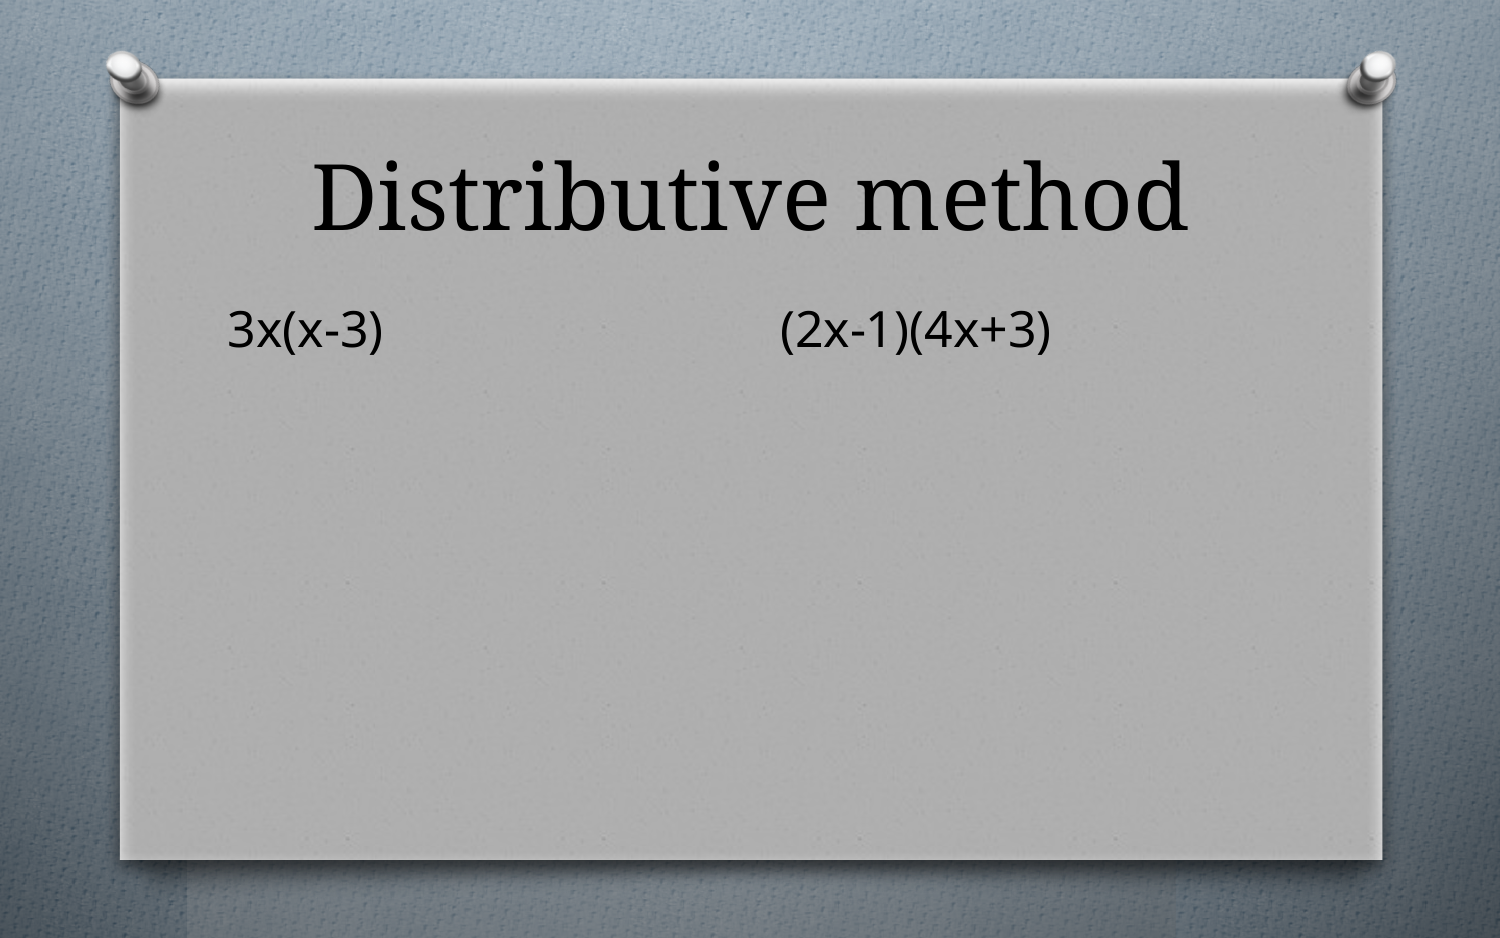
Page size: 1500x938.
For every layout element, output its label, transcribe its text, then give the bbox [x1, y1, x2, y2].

picture [1321, 27, 1435, 132]
title Distributive method [179, 111, 1323, 277]
picture [78, 22, 194, 130]
list (2x-1)(4x+3) [765, 289, 1290, 783]
list 3x(x-3) [213, 290, 738, 783]
